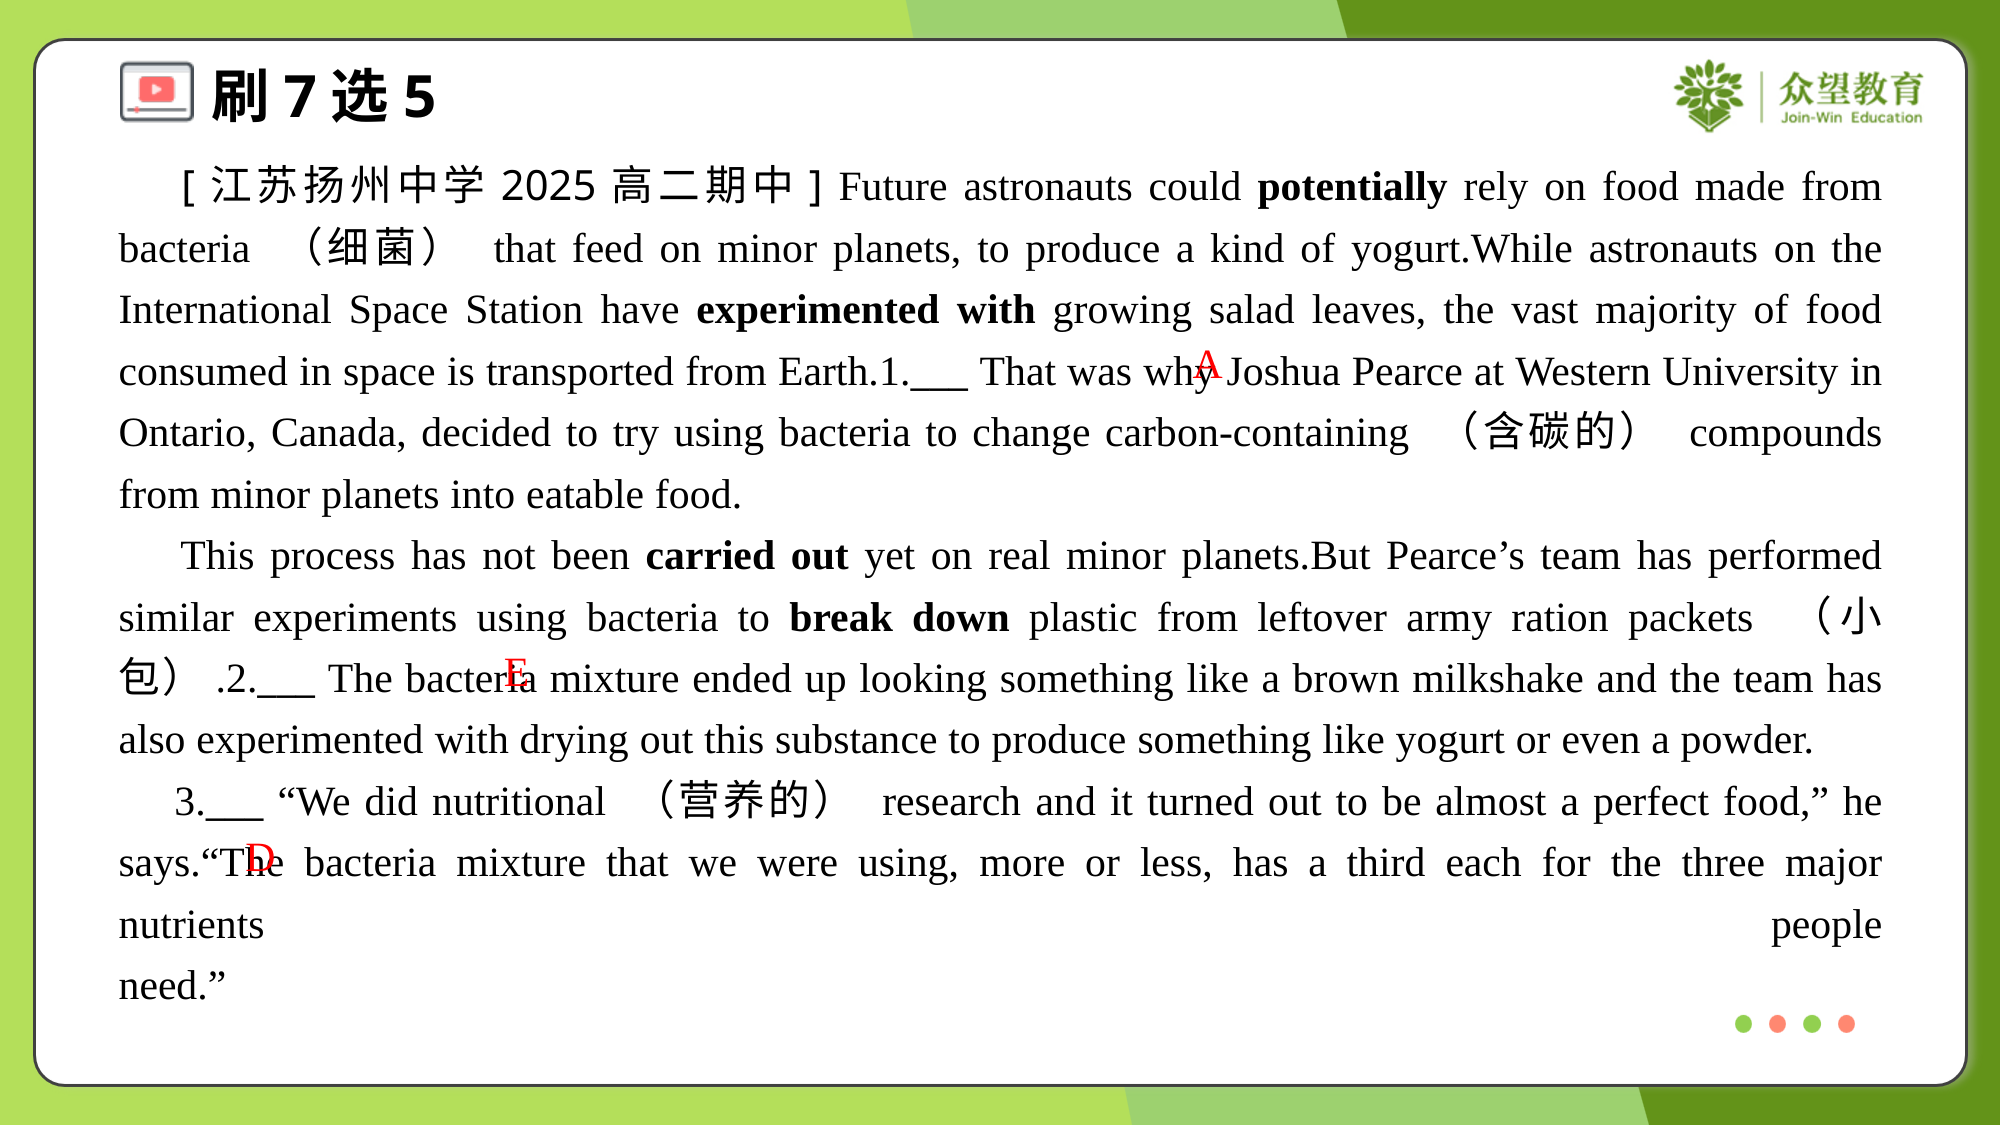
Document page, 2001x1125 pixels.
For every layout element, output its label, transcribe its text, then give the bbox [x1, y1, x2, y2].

text_box E [499, 633, 534, 691]
text_box A [1187, 325, 1228, 383]
text_box D [240, 817, 281, 875]
text_box [江苏扬州中学2025高二期中] Future astronauts could potentially rely on food made from bacteria （细菌） that feed on minor planets, to produce a kind of yogurt.While astronauts on the International Space Station have experimented with growing salad leaves, the vast majority of food consumed in space is transported from Earth.1.___ That was why Joshua Pearce at Western University in Ontario, Canada, decided to try using bacteria to change carbon-containing （含碳的） compounds from minor planets into eatable food. This process has not been carried out yet on real minor planets.But Pearce’s team has performed similar experiments using bacteria to break down plastic from leftover army ration packets （小包）.2.___ The bacteria mixture ended up looking something like a brown milkshake and the team has also experimented with drying out this substance to produce something like yogurt or even a powder. 3.___ “We did nutritional （营养的） research and it turned out to be almost a perfect food,” he says.“The bacteria mixture that we were using, more or less, has a third each for the three major nutrients people need.”#3 [118, 147, 1883, 1003]
picture [0, 0, 2000, 1125]
